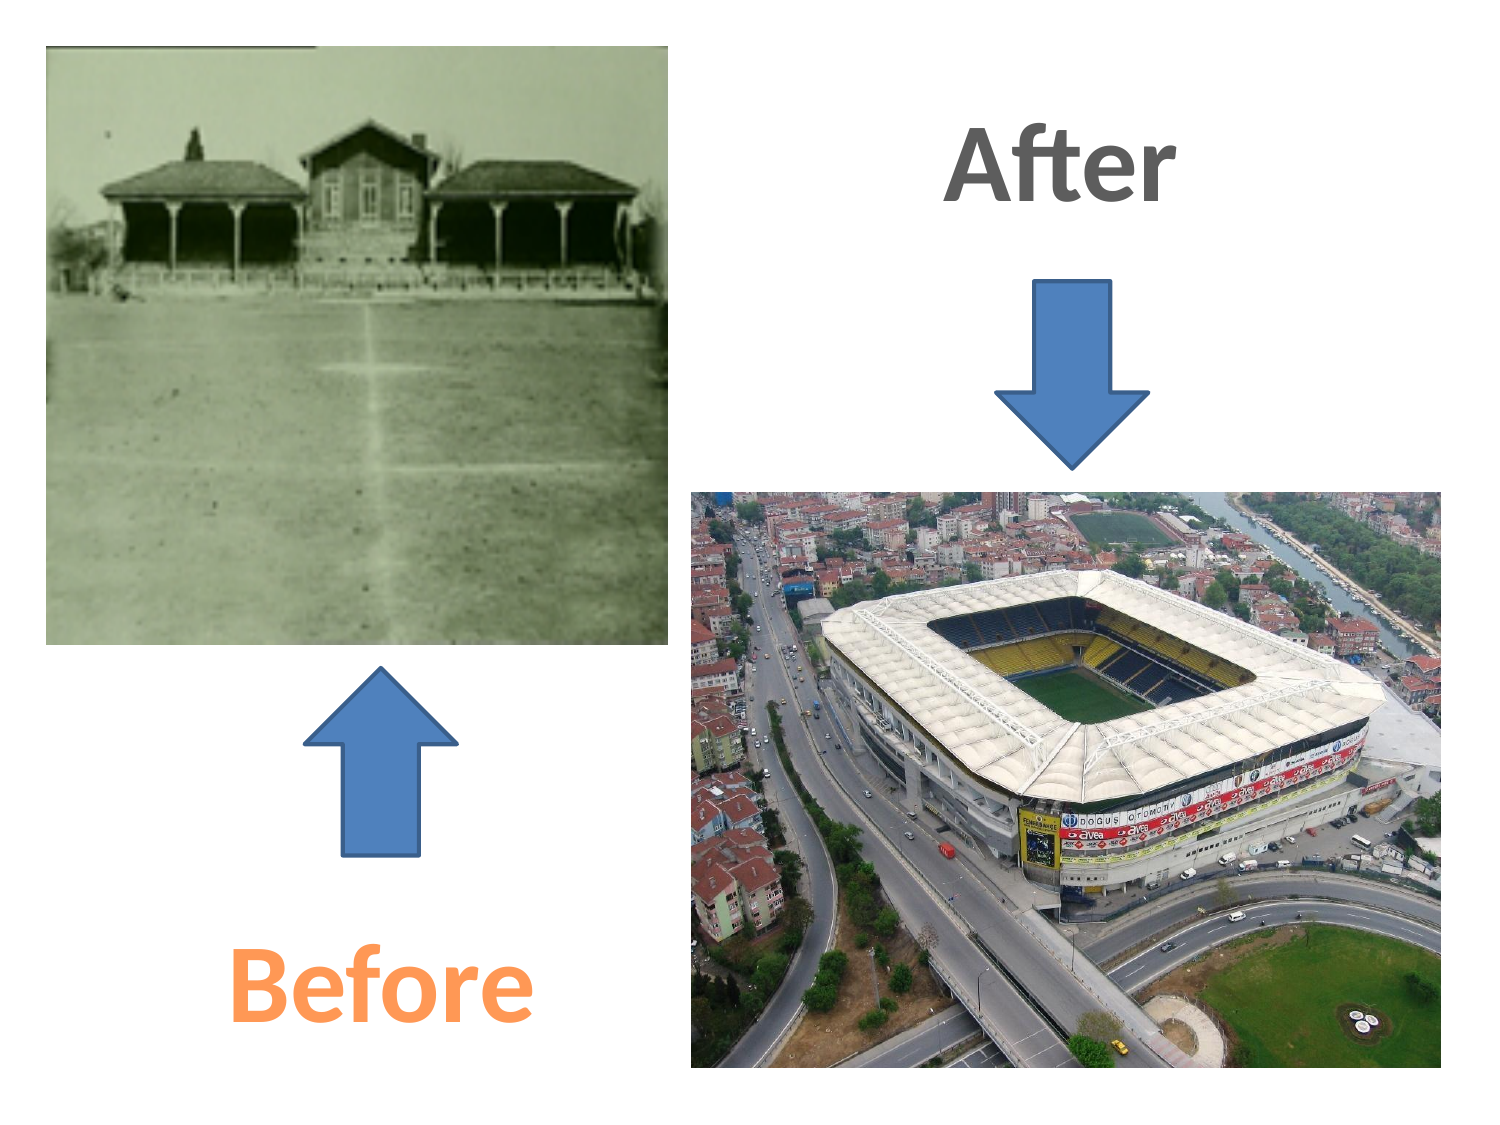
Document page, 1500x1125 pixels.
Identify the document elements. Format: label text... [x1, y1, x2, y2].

text_box Before [212, 902, 552, 1053]
text_box [302, 665, 459, 858]
text_box After [928, 81, 1194, 232]
picture [691, 491, 1443, 1068]
text_box [994, 279, 1151, 471]
picture [46, 46, 669, 645]
